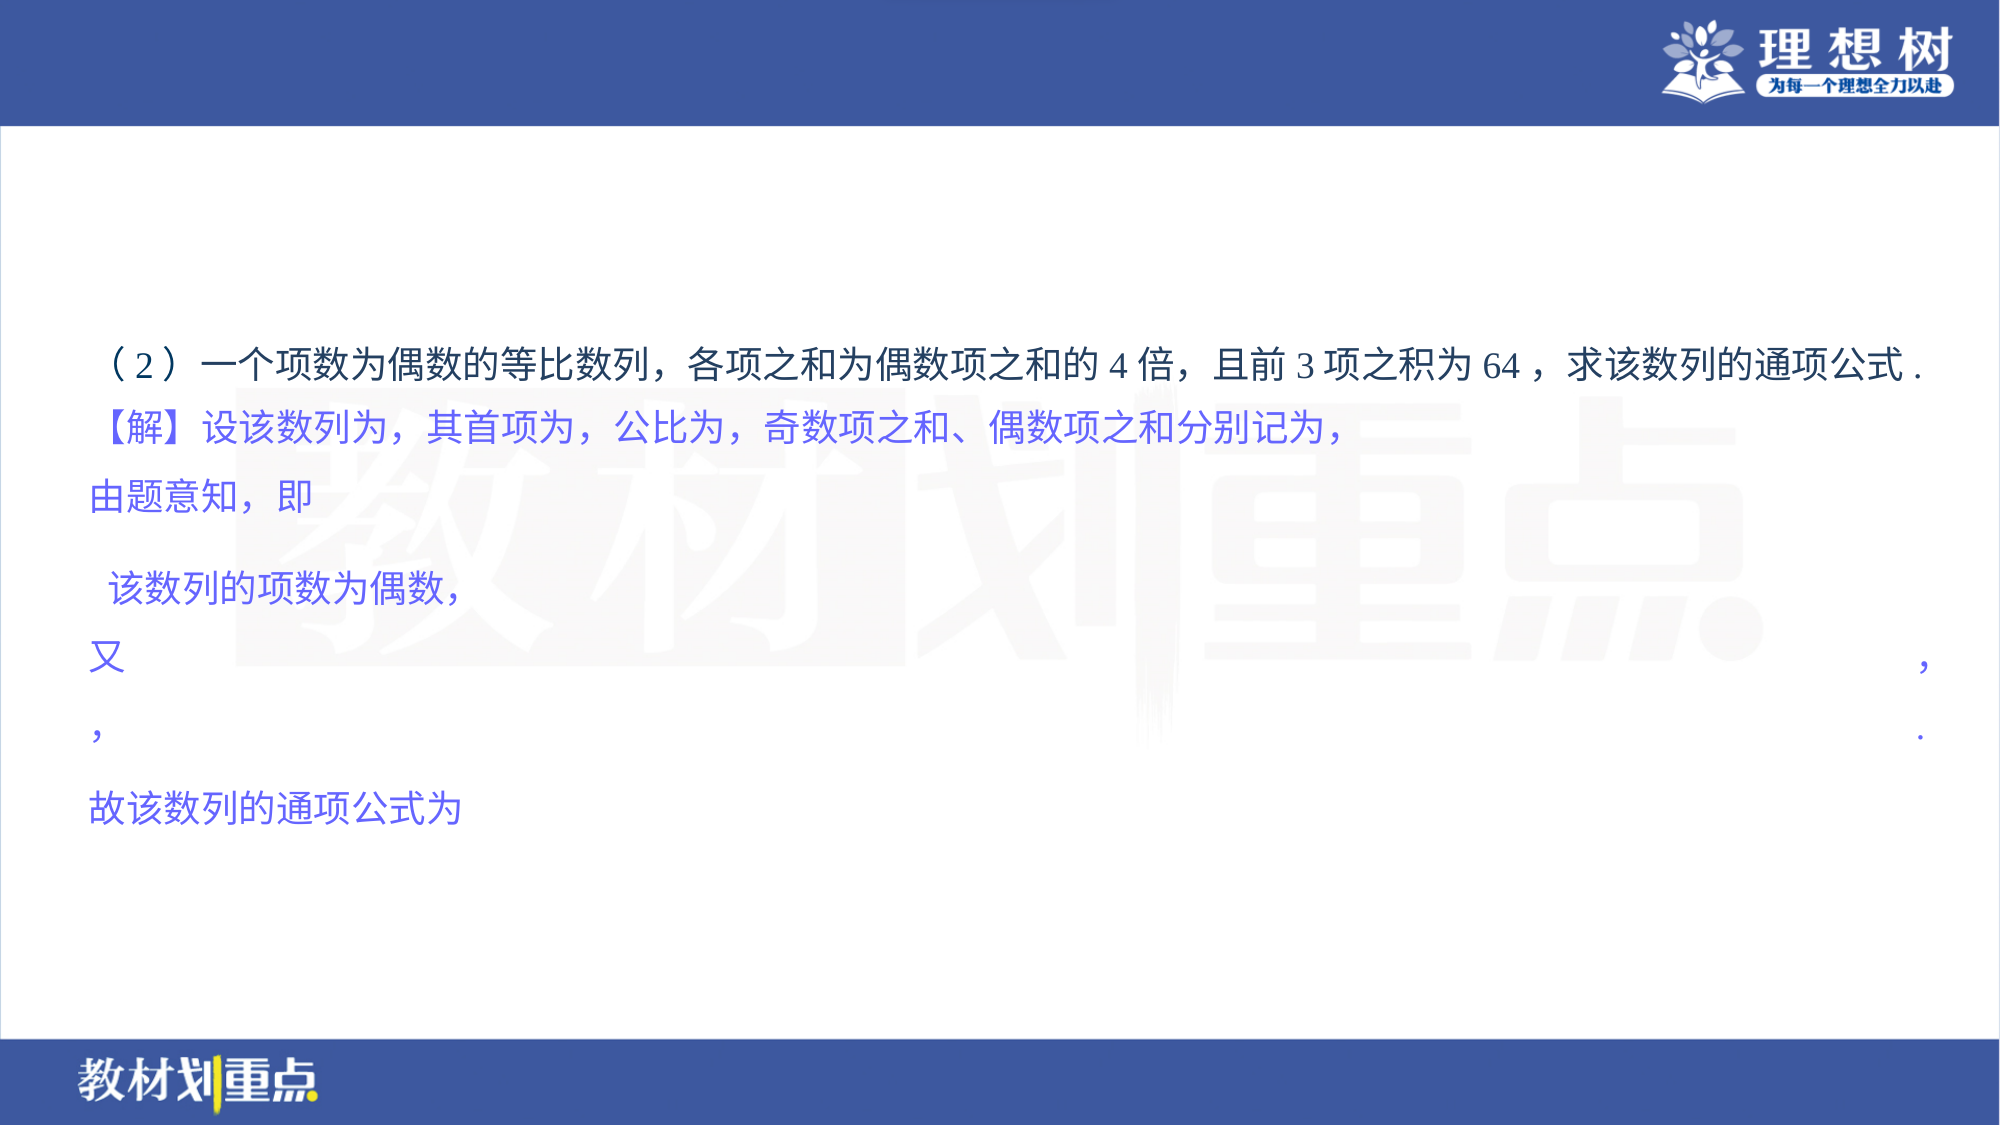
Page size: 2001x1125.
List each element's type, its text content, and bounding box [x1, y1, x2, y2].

picture [0, 0, 2000, 1125]
text_box （2）一个项数为偶数的等比数列，各项之和为偶数项之和的4倍，且前3项之积为64，求该数列的通项公式. [88, 319, 1911, 379]
